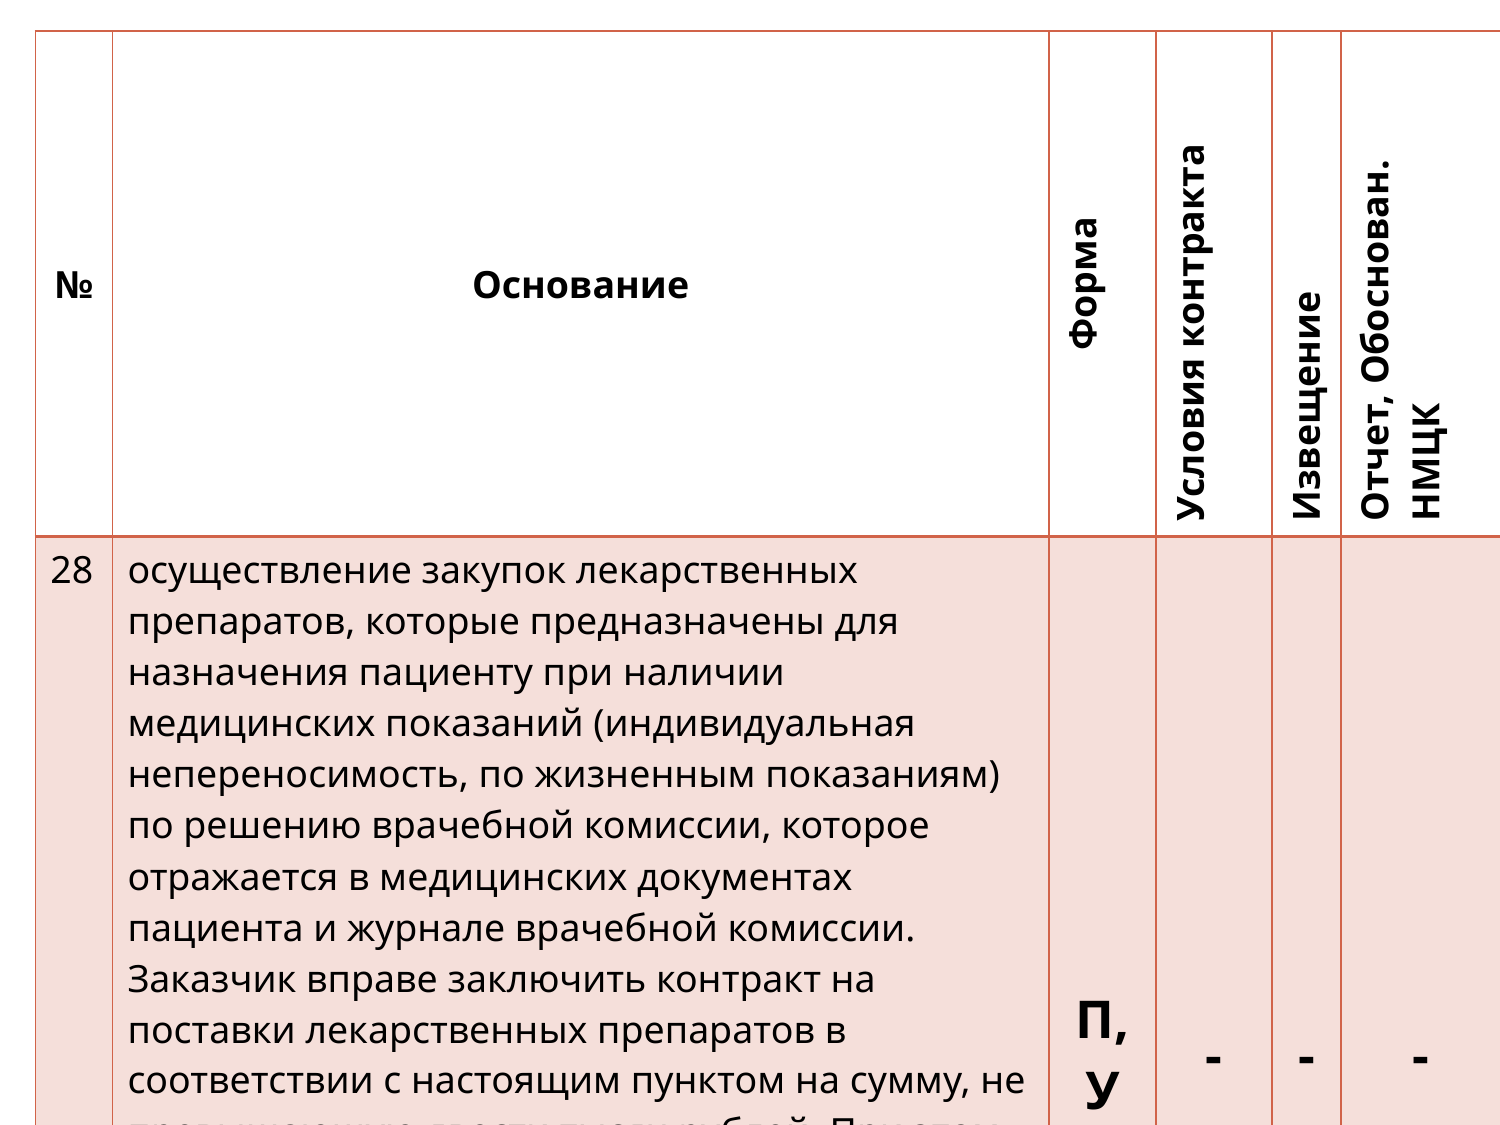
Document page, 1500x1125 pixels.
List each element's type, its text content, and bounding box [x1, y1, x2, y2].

table_header № [36, 32, 112, 535]
table_header Форма [1050, 32, 1155, 535]
table_cell 28 [36, 538, 112, 1125]
table_cell - [1342, 538, 1500, 1125]
table_header Отчет, Обоснован. НМЦК [1342, 32, 1500, 535]
table_cell осуществление закупок лекарственных препаратов, которые предназначены для назначения пациенту при наличии медицинских показаний (индивидуальная непереносимость, по жизненным показаниям) по решению врачебной комиссии, которое отражается в медицинских документах пациента и журнале врачебной комиссии. Заказчик вправе заключить контракт на поставки лекарственных препаратов в соответствии с настоящим пунктом на сумму, не превышающую двести тысяч рублей. При этом объем закупаемых лекарственных препаратов не должен превышать объем таких препаратов, необходимый для указанного пациента в течение срока, необходимого для осуществления закупки лекарственных препаратов в соответствии с положениями пункта 7 части 2 статьи 83 настоящего Федерального закона [113, 538, 1048, 1125]
table_header Извещение [1273, 32, 1340, 535]
table_cell П,У [1050, 538, 1155, 1125]
table_cell - [1157, 538, 1271, 1125]
table_header Условия контракта [1157, 32, 1271, 535]
table_cell - [1273, 538, 1340, 1125]
table_header Основание [113, 32, 1048, 535]
